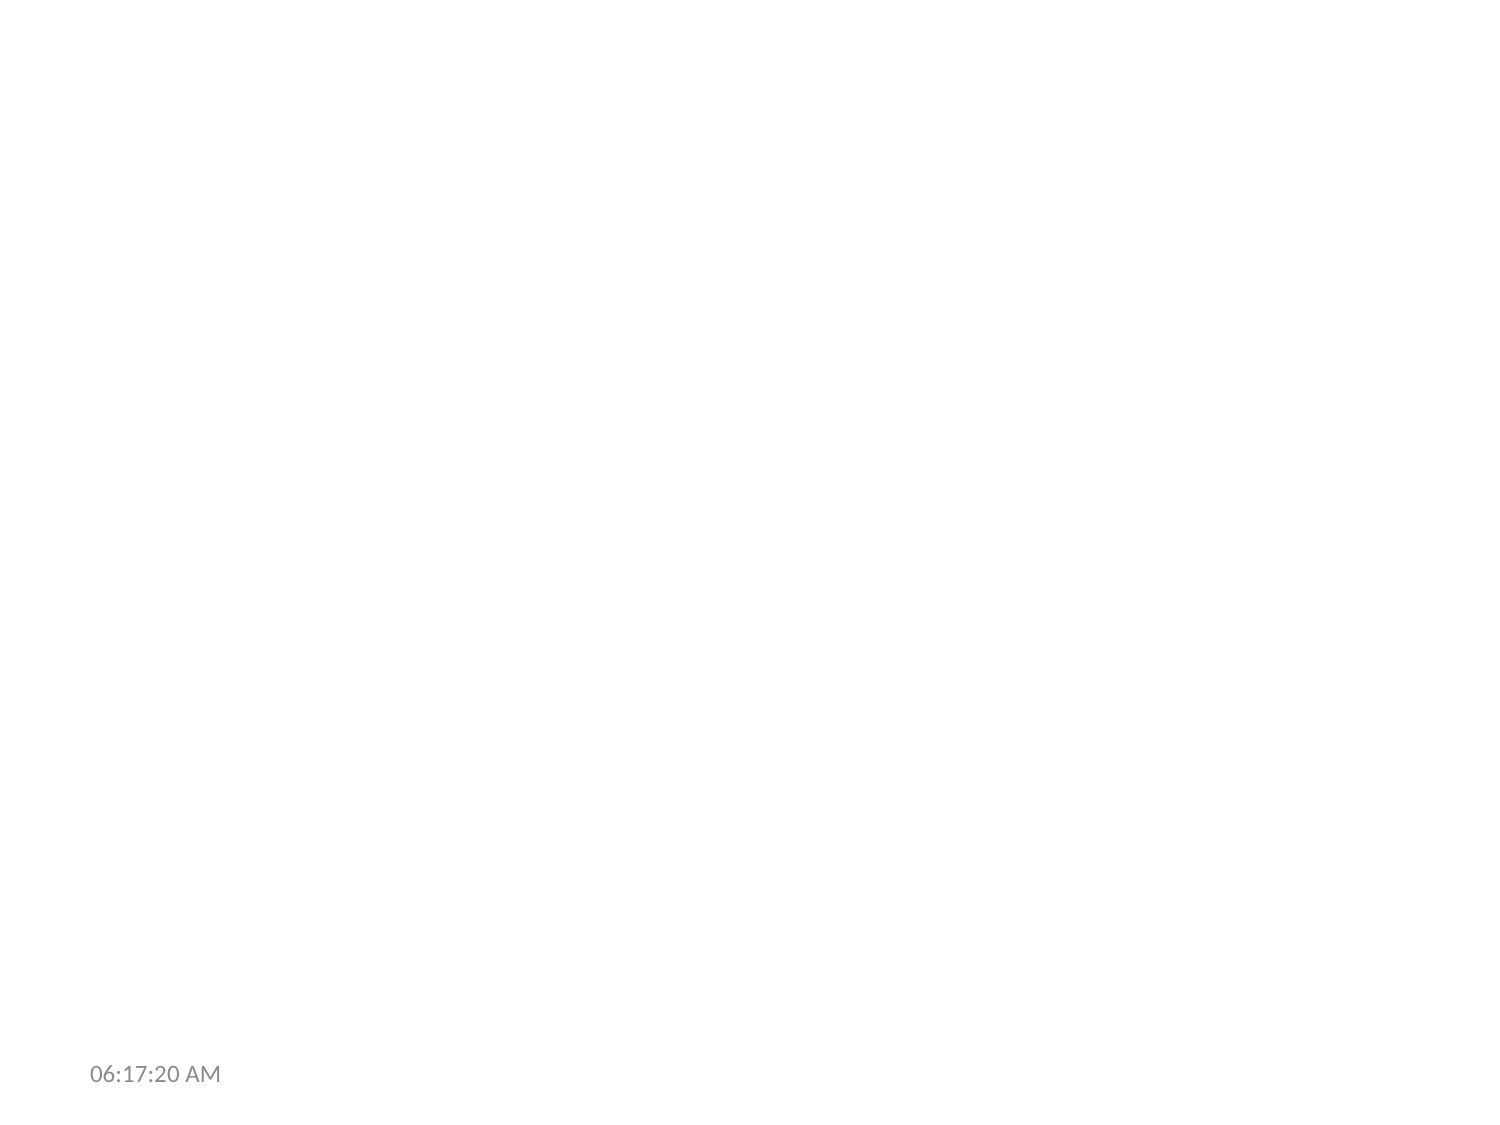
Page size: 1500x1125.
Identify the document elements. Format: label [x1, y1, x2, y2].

slide_number [75, 1042, 425, 1103]
